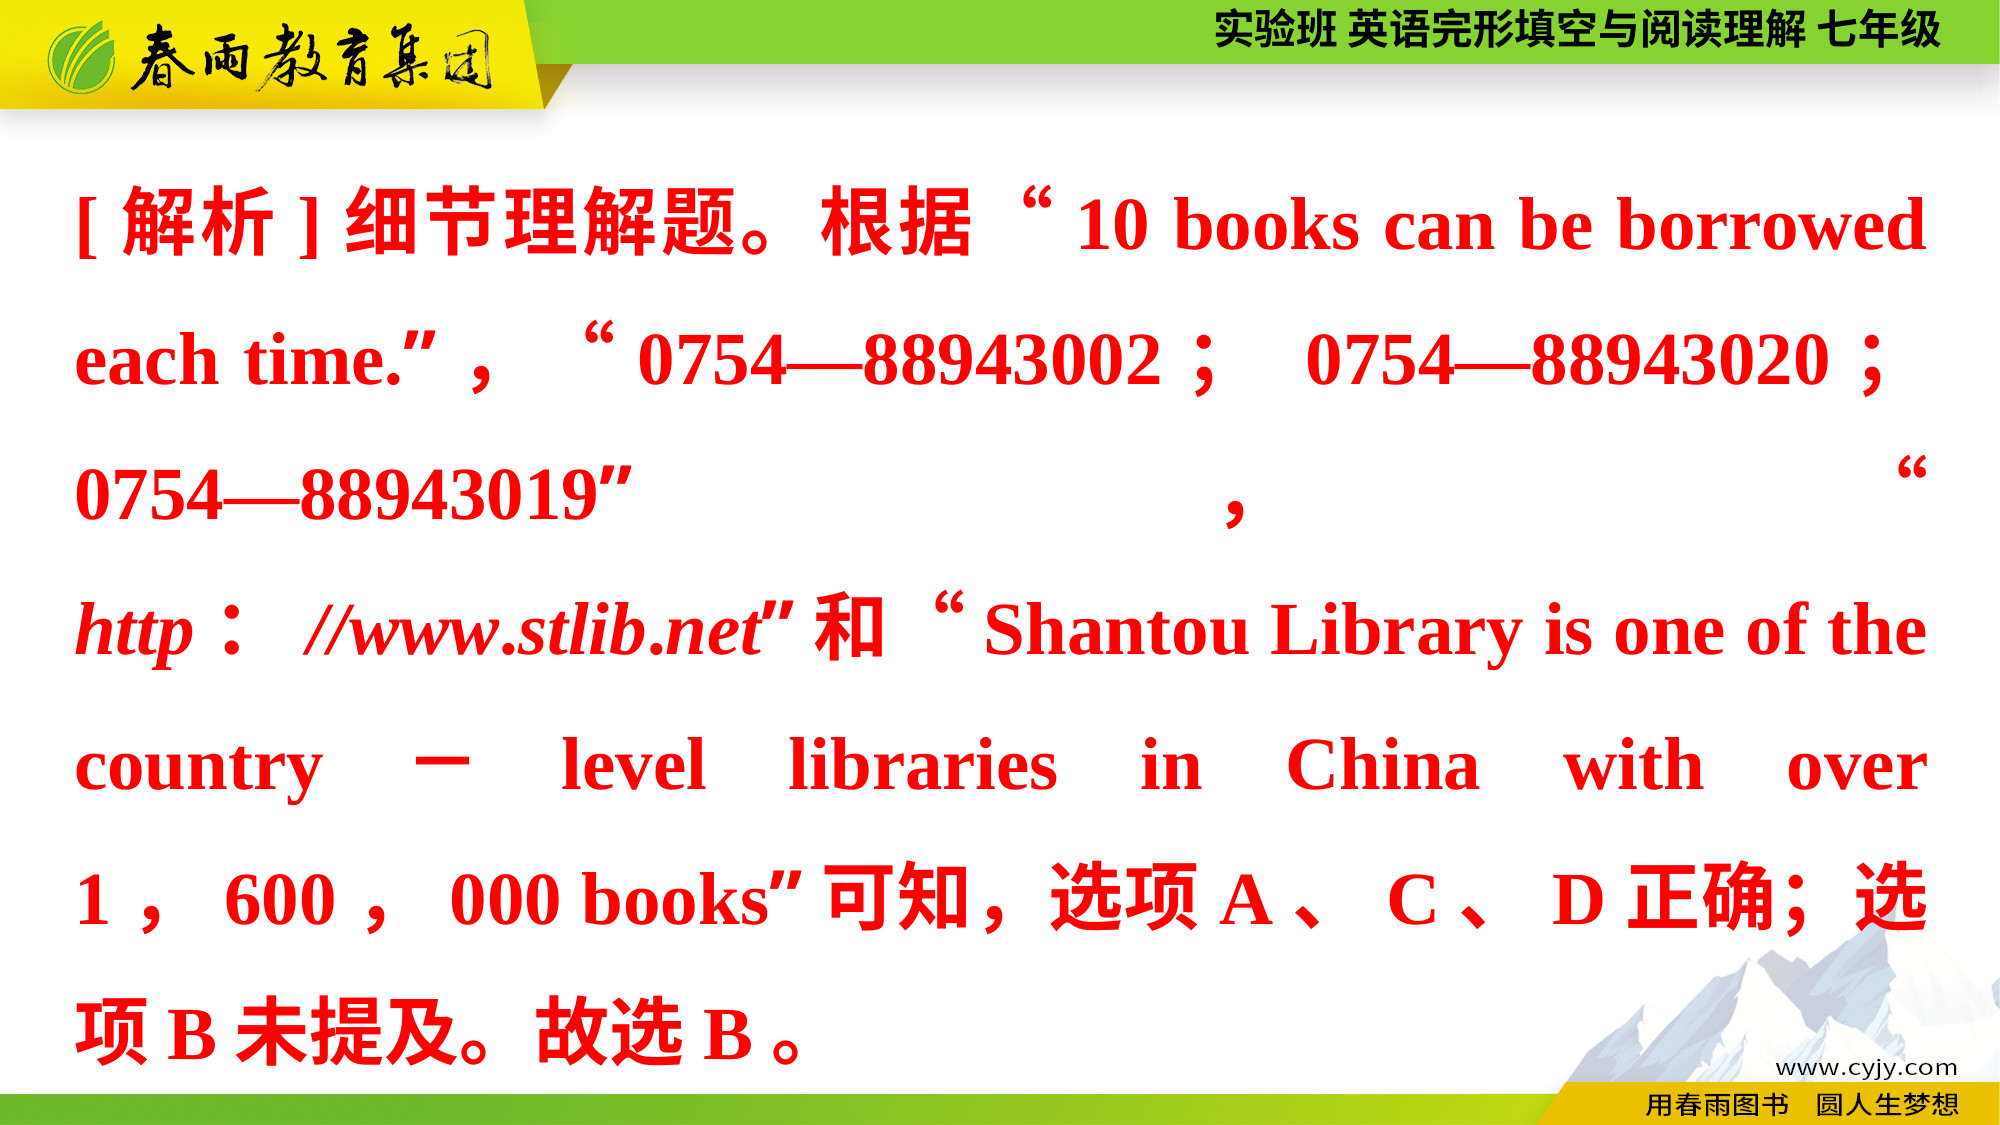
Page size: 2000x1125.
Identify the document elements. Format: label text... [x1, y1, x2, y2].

picture [0, 0, 2000, 1125]
list [解析]细节理解题。根据“10 books can be borrowed each time.”，“0754—88943002； 0754—88943020； 0754—88943019”，“ http：//www.stlib.net”和“Shantou Library is one of the country－level libraries in China with over 1，600，000 books”可知，选项A、C、D正确；选项B未提及。故选B。 [59, 122, 1944, 939]
